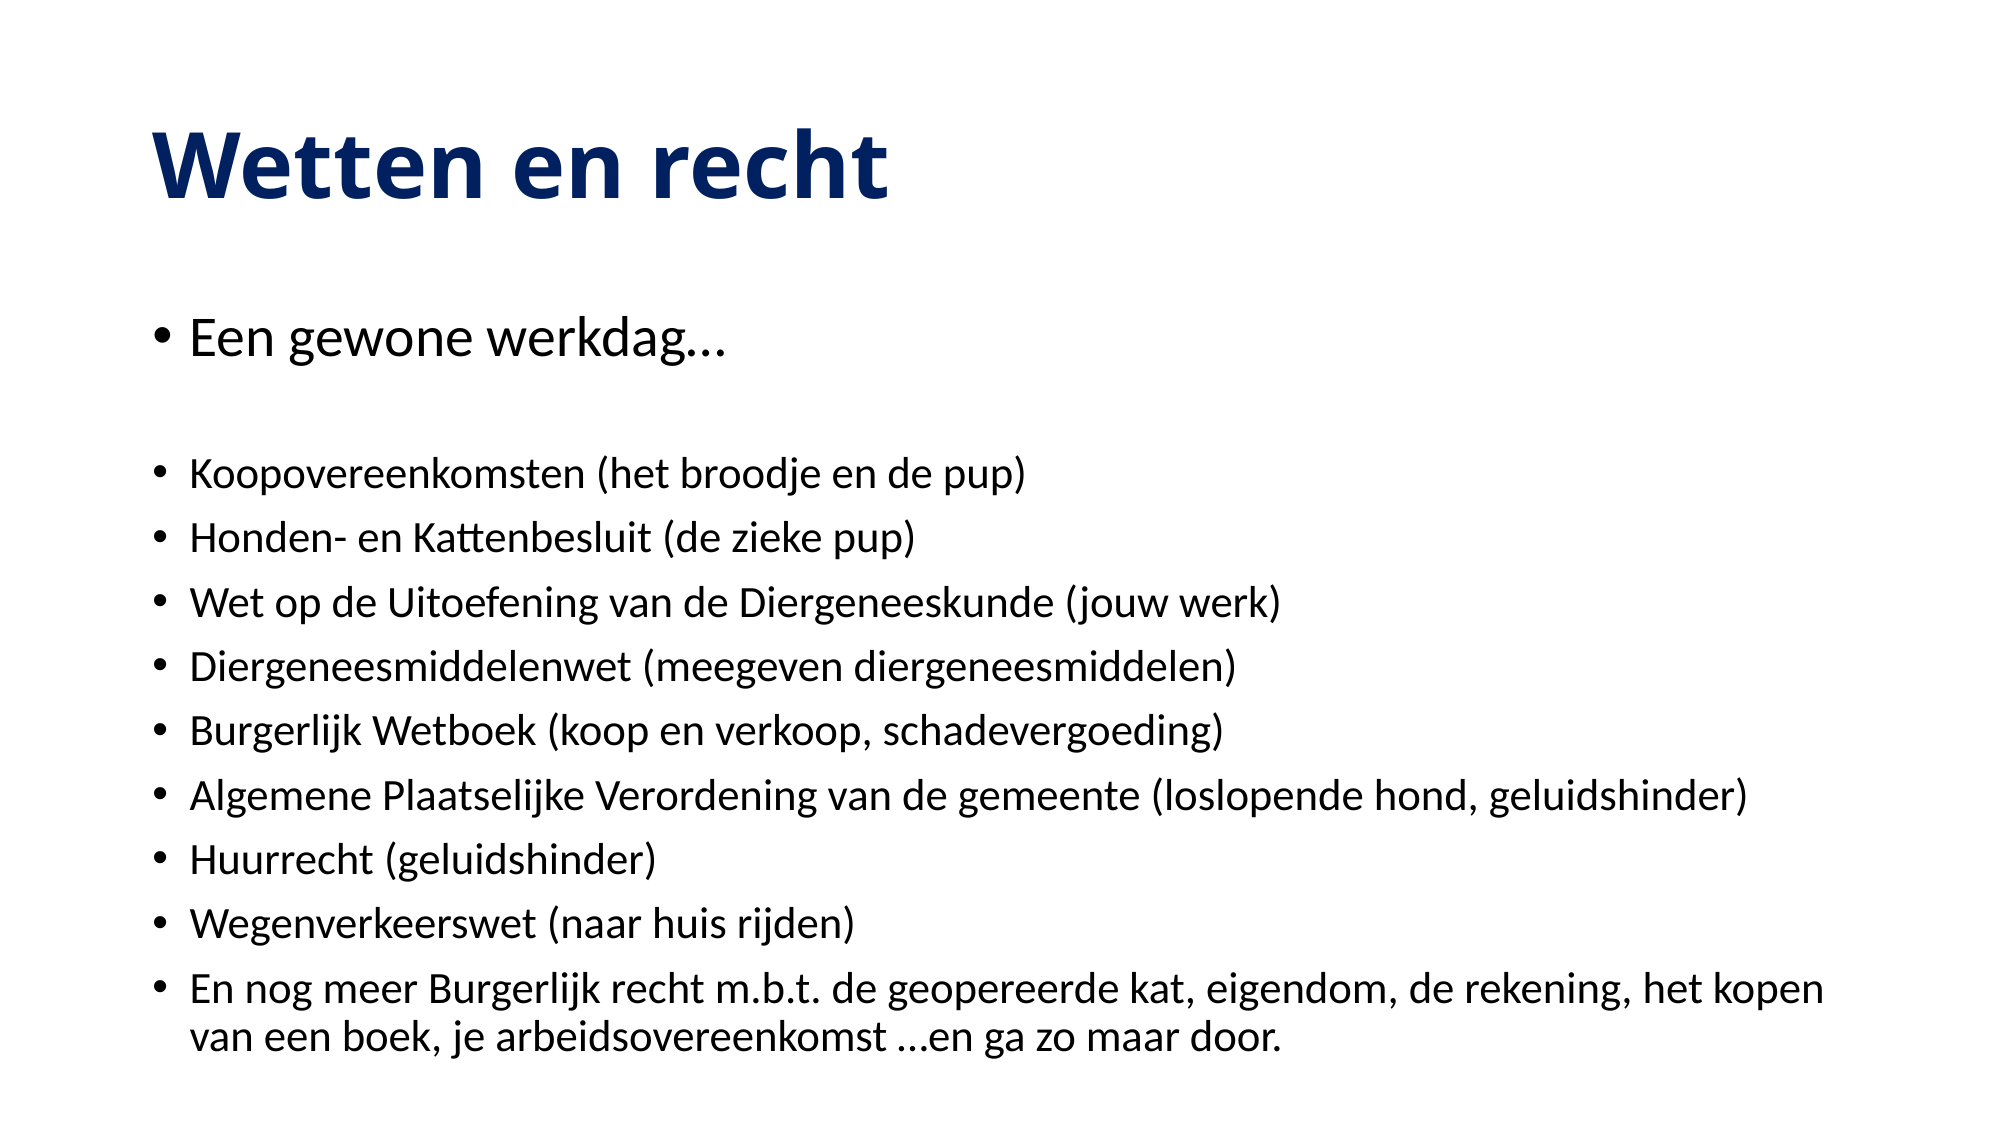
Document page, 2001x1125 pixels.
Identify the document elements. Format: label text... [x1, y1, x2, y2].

list Een gewone werkdag… Koopovereenkomsten (het broodje en de pup) Honden- en Kattenbesluit (de zieke pup) Wet op de Uitoefening van de Diergeneeskunde (jouw werk) Diergeneesmiddelenwet (meegeven diergeneesmiddelen) Burgerlijk Wetboek (koop en verkoop, schadevergoeding) Algemene Plaatselijke Verordening van de gemeente (loslopende hond, geluidshinder) Huurrecht (geluidshinder) Wegenverkeerswet (naar huis rijden) En nog meer Burgerlijk recht m.b.t. de geopereerde kat, eigendom, de rekening, het kopen van een boek, je arbeidsovereenkomst …en ga zo maar door. [137, 299, 1863, 1072]
title Wetten en recht [137, 59, 1863, 278]
